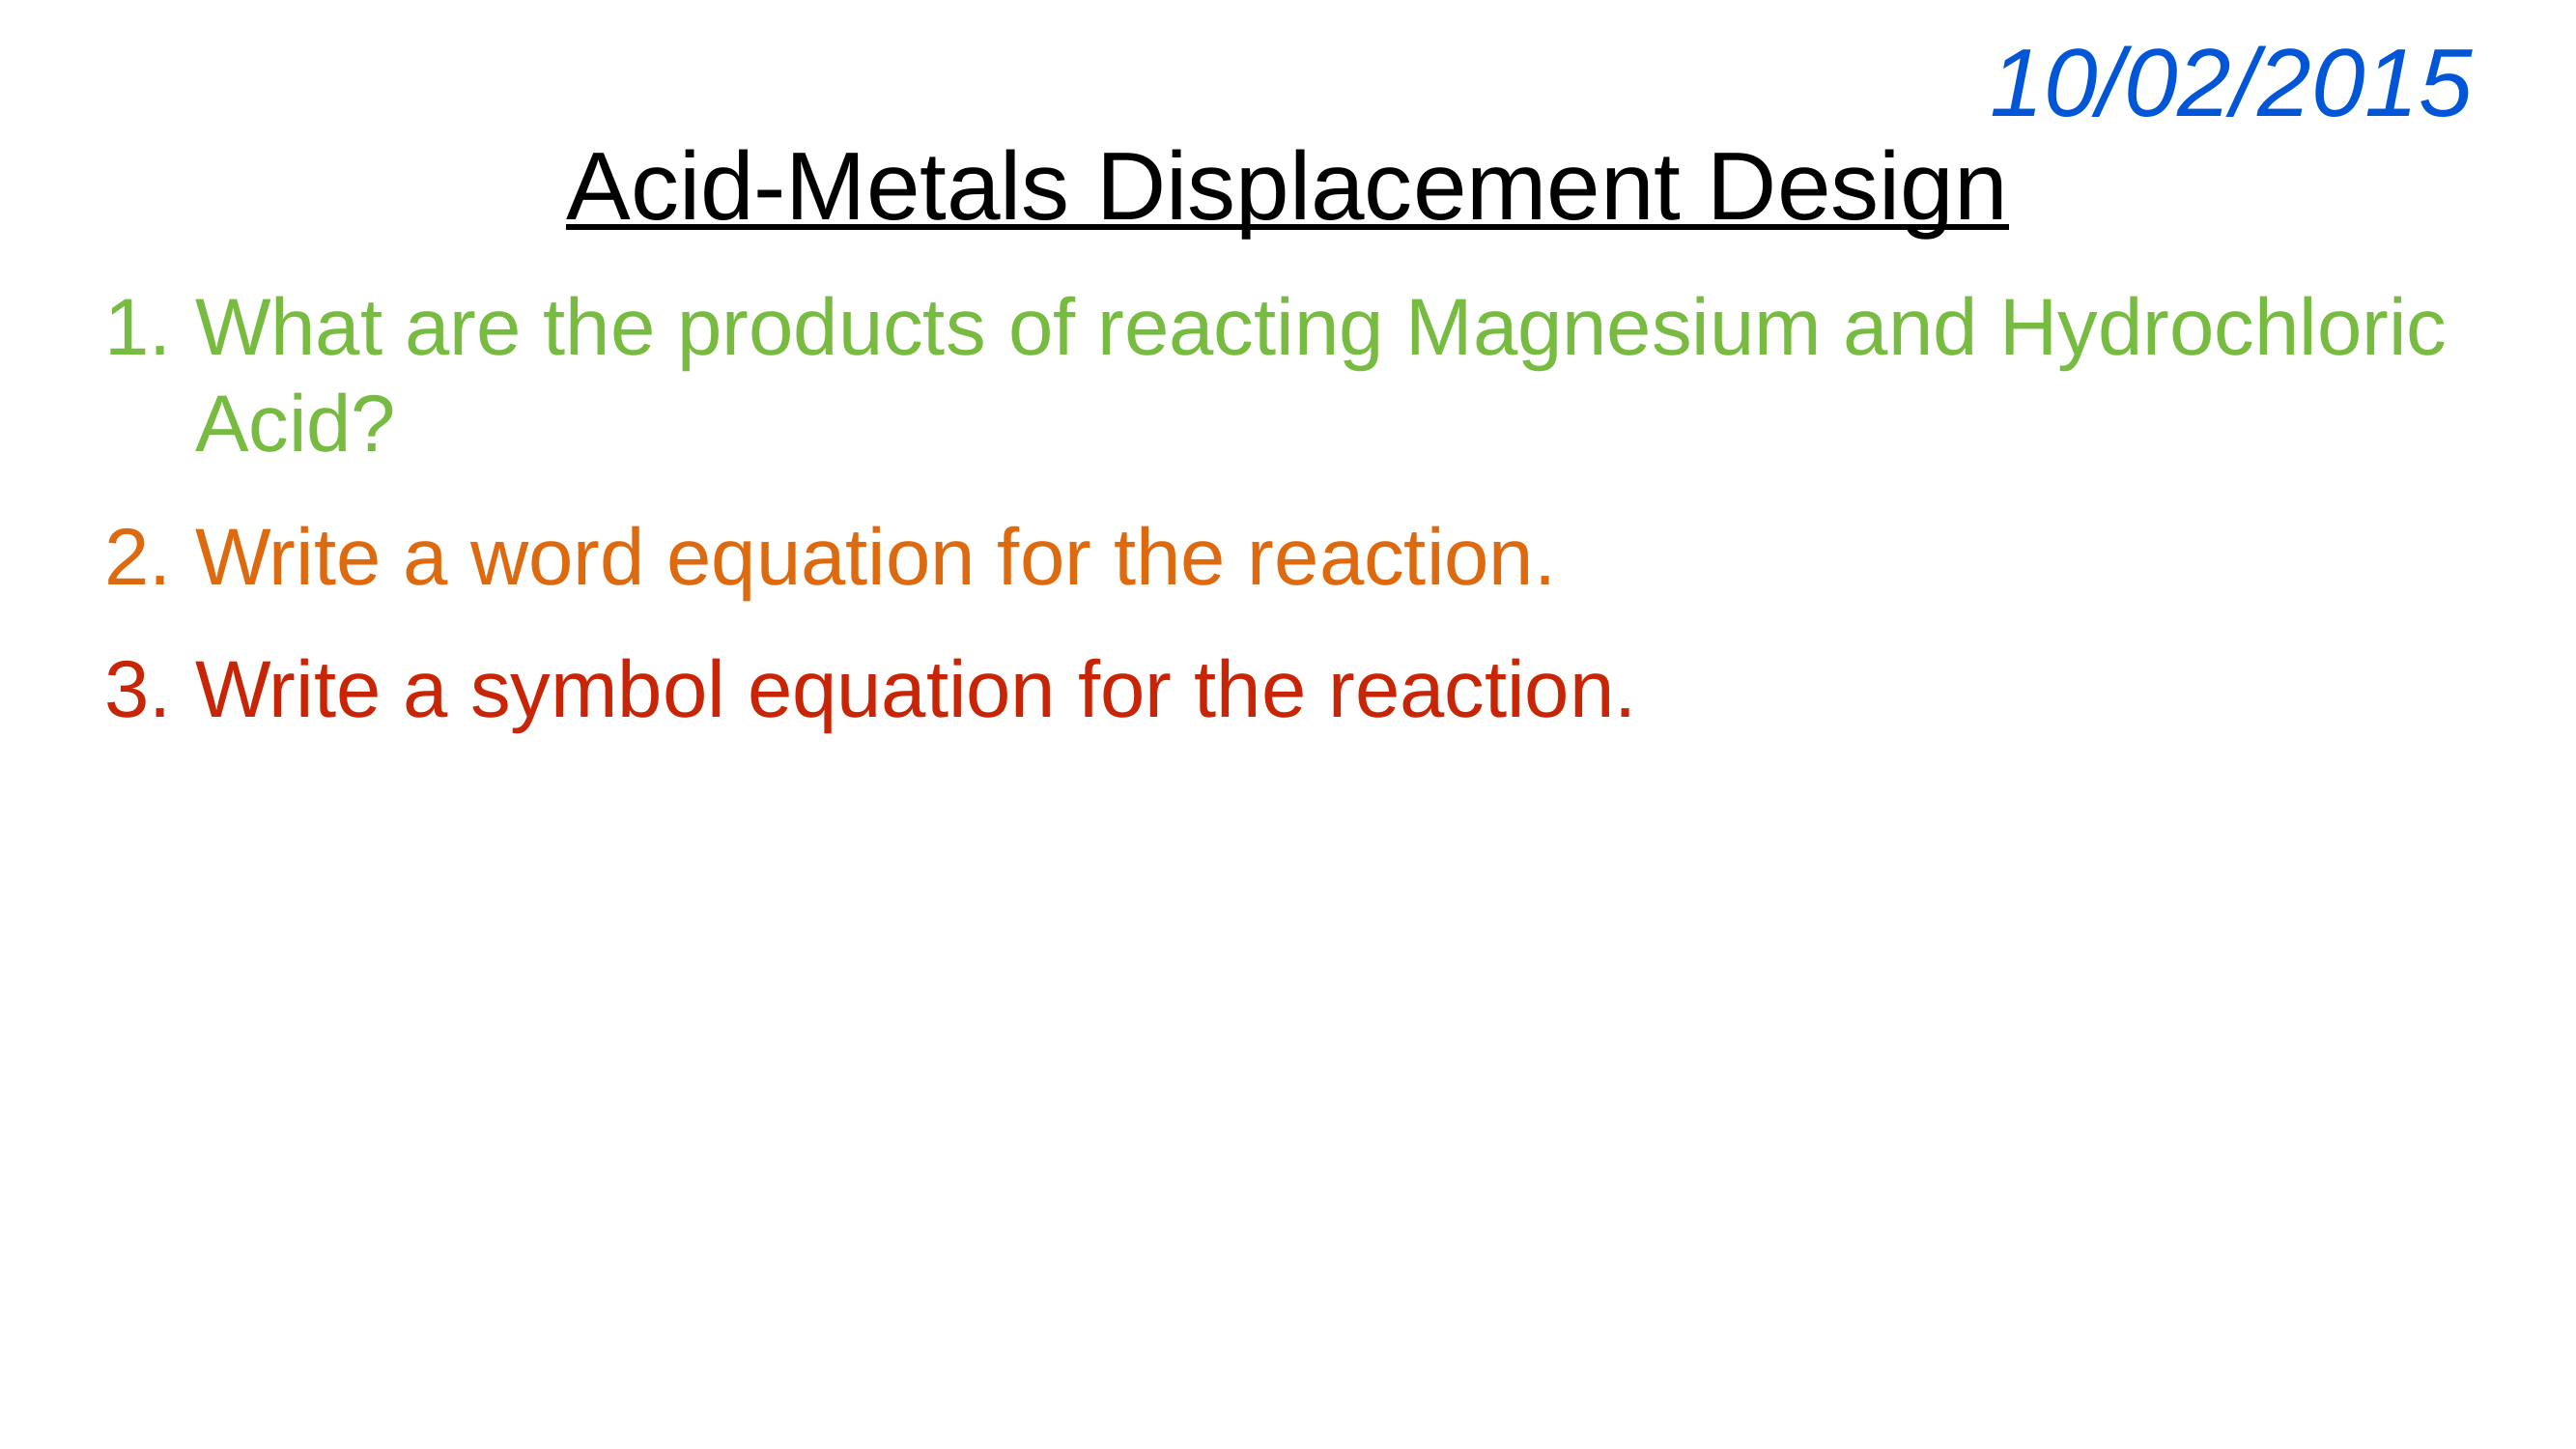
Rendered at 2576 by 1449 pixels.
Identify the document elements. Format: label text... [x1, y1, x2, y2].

table_header 10/02/2015 [1934, 13, 2530, 153]
list Acid-Metals Displacement Design What are the products of reacting Magnesium and Hydrochloric Acid? Write a word equation for the reaction. Write a symbol equation for the reaction. [103, 122, 2472, 1261]
